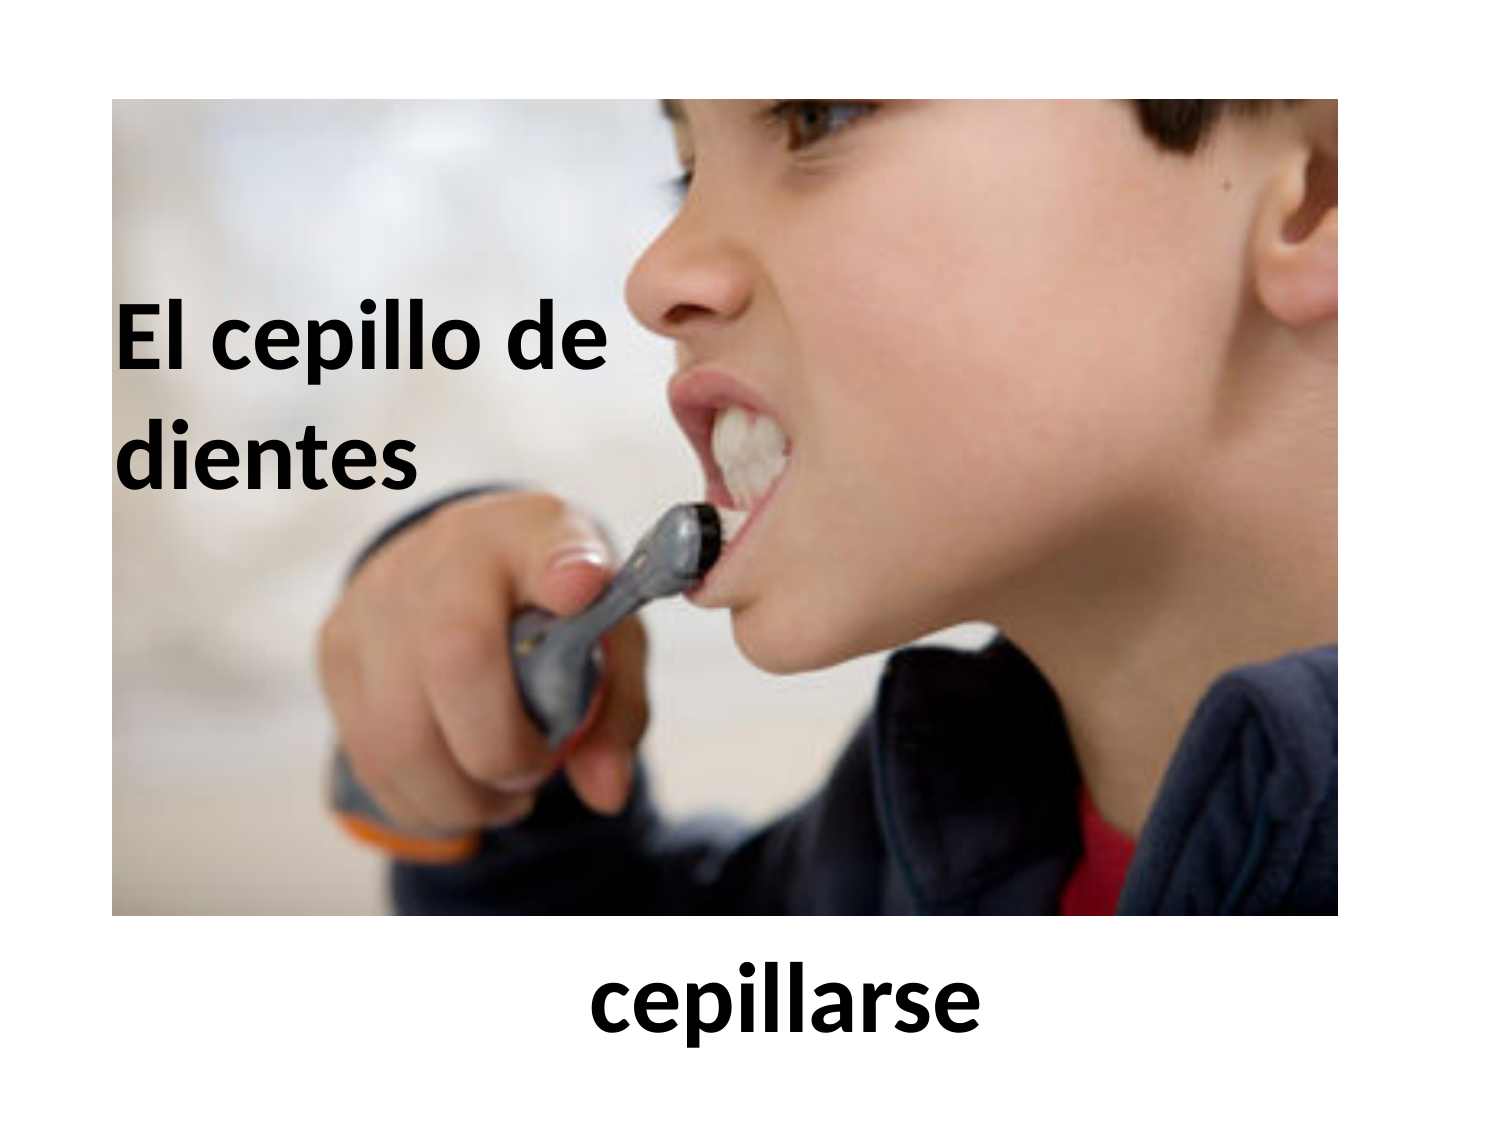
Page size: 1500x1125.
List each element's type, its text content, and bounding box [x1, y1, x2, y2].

text_box cepillarse [574, 924, 1025, 1060]
text_box El cepillo de dientes [99, 262, 107, 518]
picture [112, 99, 1338, 916]
